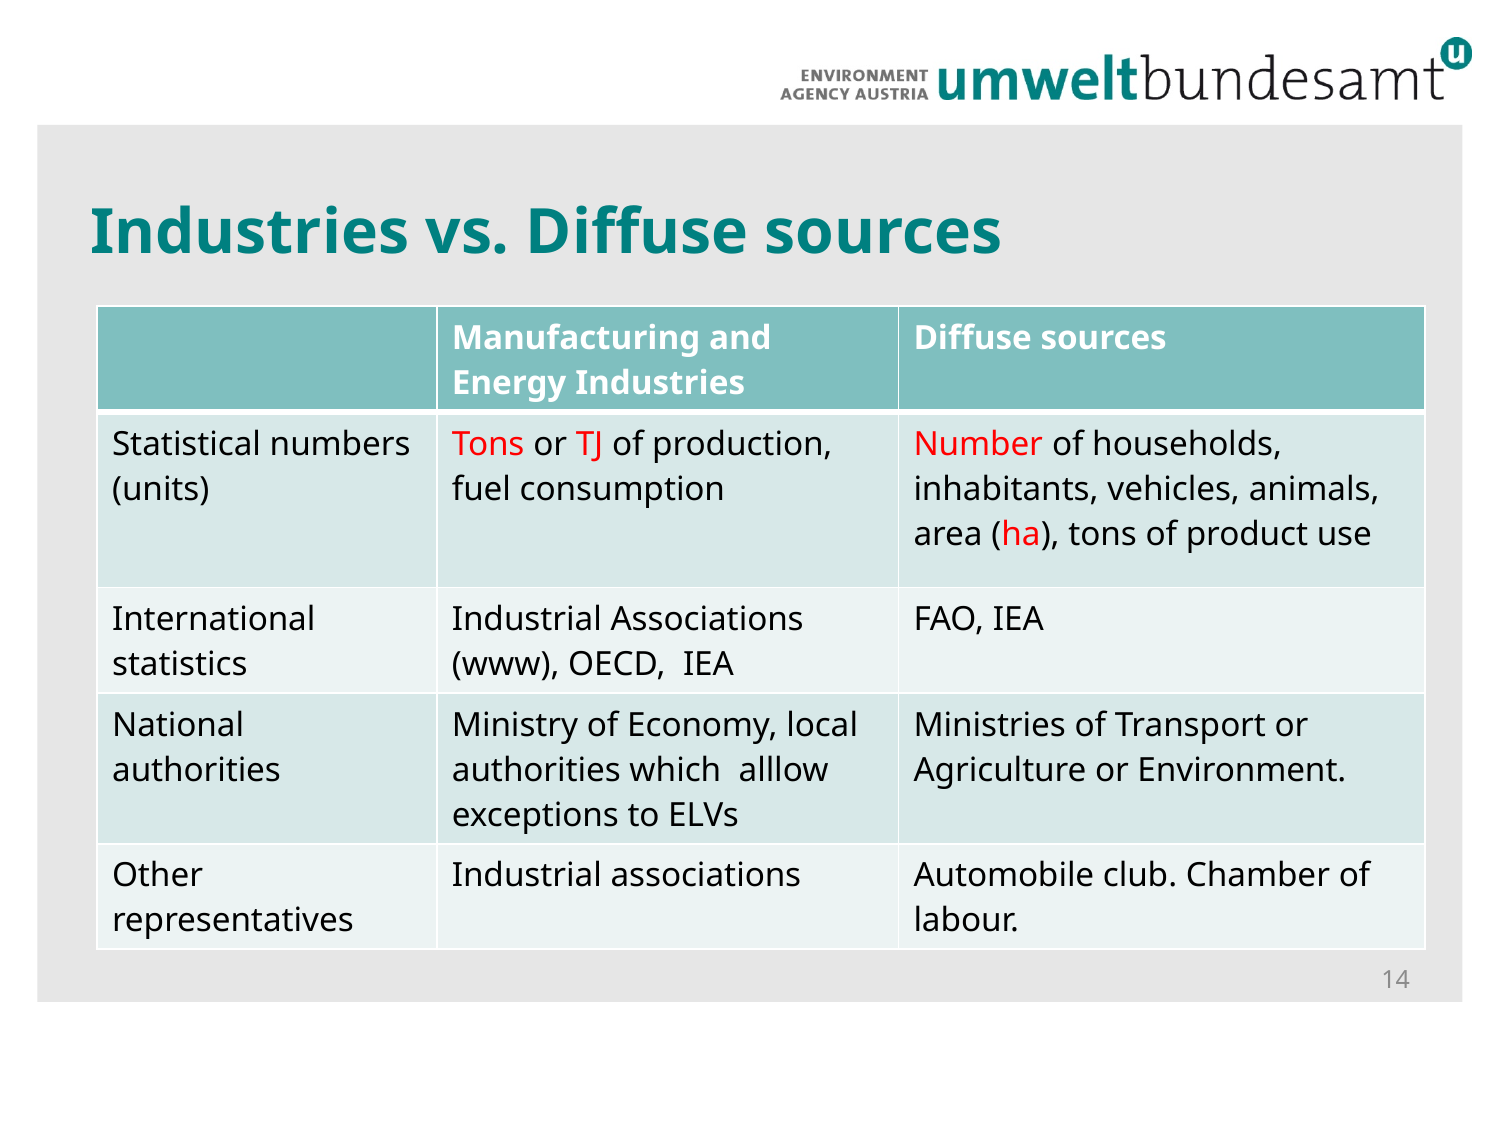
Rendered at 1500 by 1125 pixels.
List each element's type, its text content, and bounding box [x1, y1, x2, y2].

picture [780, 37, 1472, 100]
table_header Diffuse sources [899, 307, 1424, 409]
table_cell Industrial associations [438, 845, 898, 948]
table_cell FAO, IEA [899, 588, 1424, 692]
table_header Manufacturing and Energy Industries [438, 307, 898, 409]
table_cell Other representatives [98, 845, 436, 948]
table_cell Industrial Associations (www), OECD, IEA [438, 588, 898, 692]
table_cell Tons or TJ of production, fuel consumption [438, 415, 898, 587]
table_header [98, 307, 436, 409]
table_cell Automobile club. Chamber of labour. [899, 845, 1424, 948]
table_cell Number of households, inhabitants, vehicles, animals, area (ha), tons of product use [899, 415, 1424, 587]
table_cell National authorities [98, 694, 436, 843]
title Industries vs. Diffuse sources [75, 171, 1425, 287]
table_cell International statistics [98, 588, 436, 692]
table_cell Statistical numbers (units) [98, 415, 436, 587]
slide_number 14 [1074, 960, 1425, 1002]
table_cell Ministry of Economy, local authorities which alllow exceptions to ELVs [438, 694, 898, 843]
table_cell Ministries of Transport or Agriculture or Environment. [899, 694, 1424, 843]
